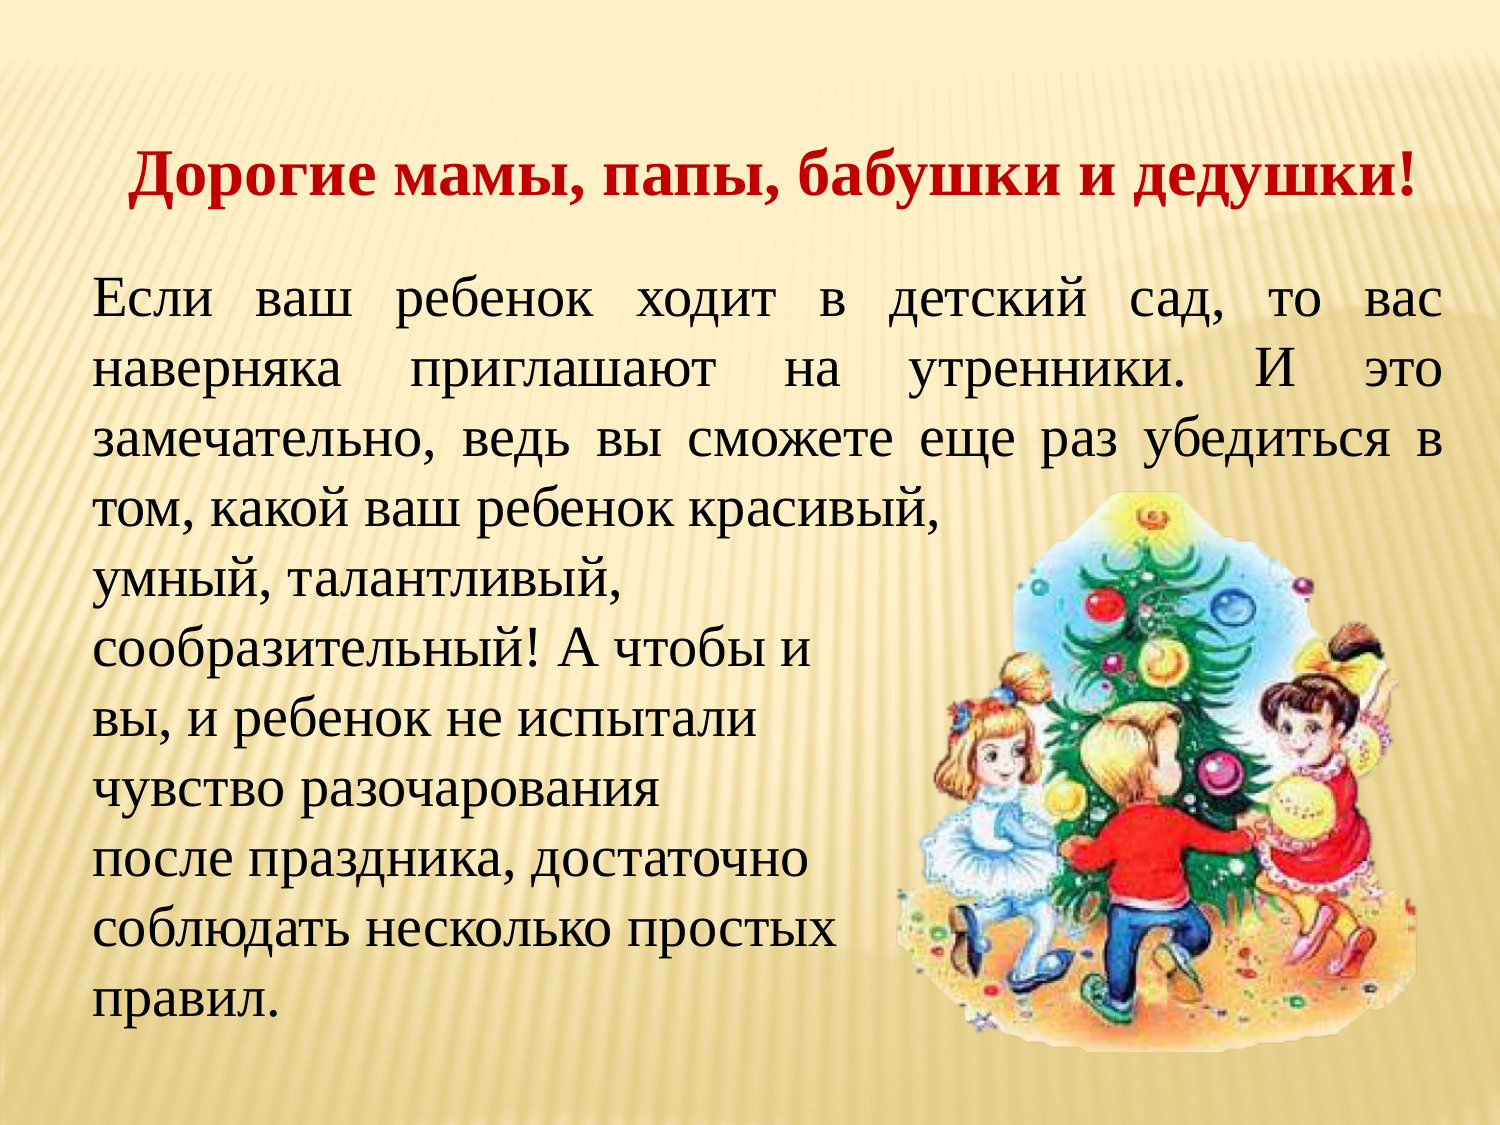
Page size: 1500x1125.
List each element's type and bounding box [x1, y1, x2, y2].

text_box [77, 120, 1482, 1052]
